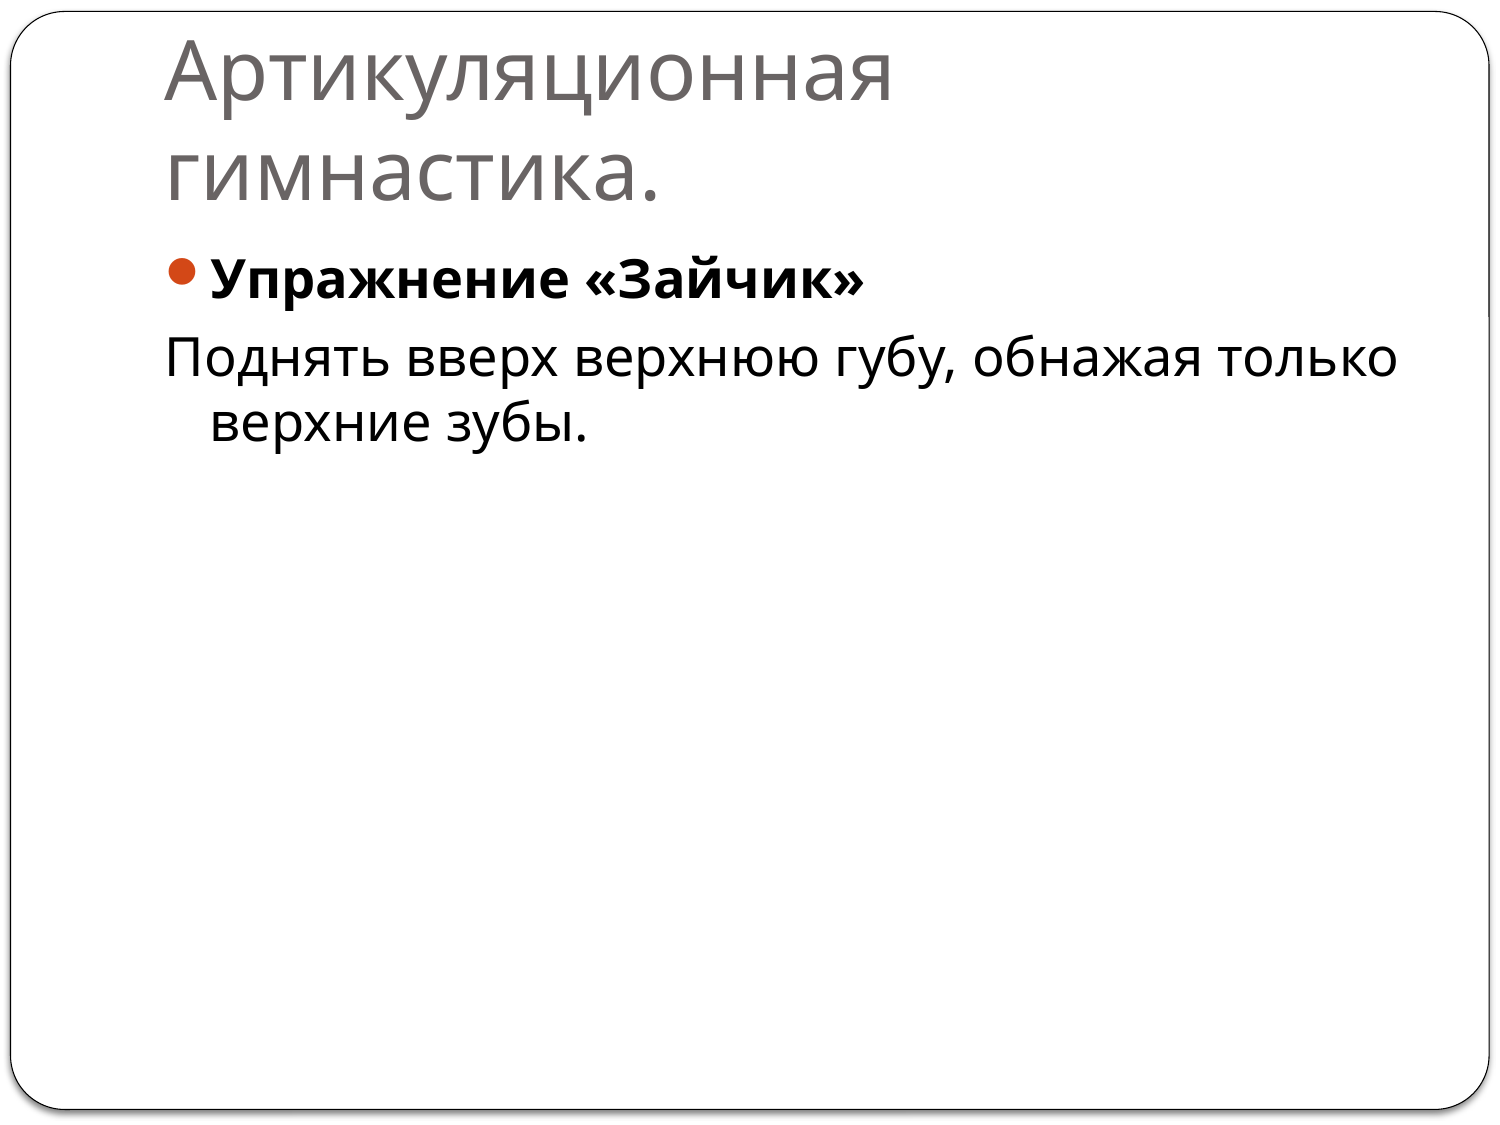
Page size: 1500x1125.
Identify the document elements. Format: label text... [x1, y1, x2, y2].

list Упражнение «Зайчик» Поднять вверх верхнюю губу, обнажая только верхние зубы. [150, 237, 1425, 988]
title Артикуляционная гимнастика. [150, 45, 1425, 233]
